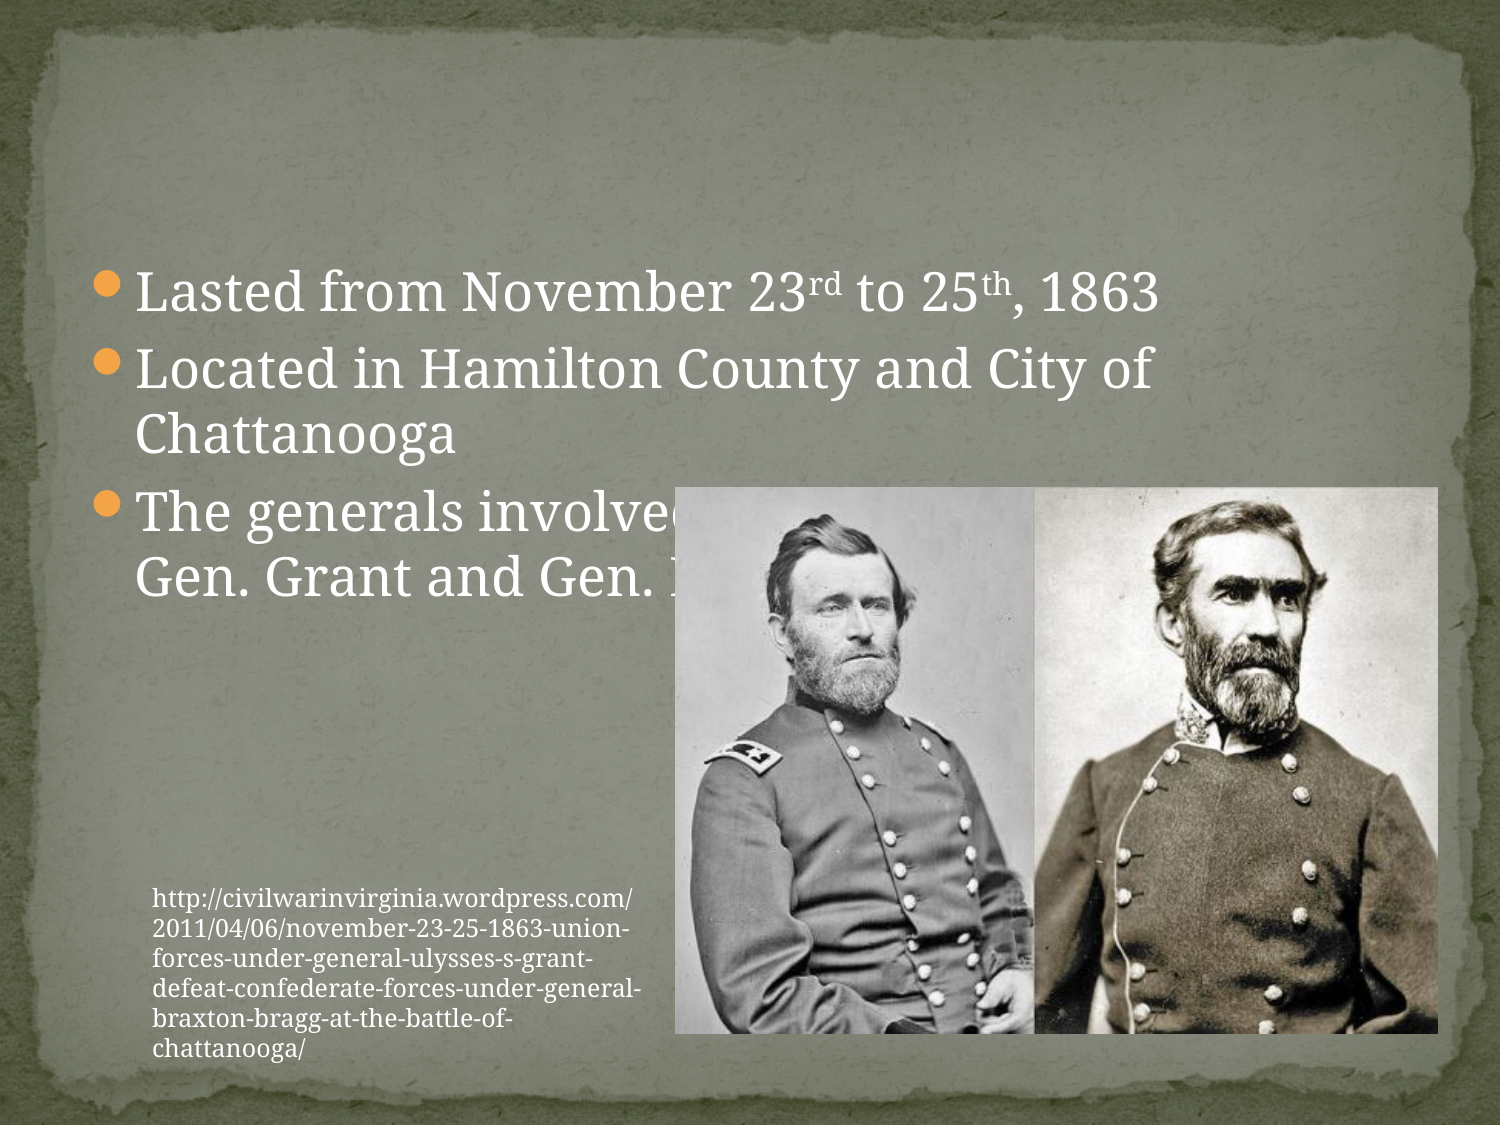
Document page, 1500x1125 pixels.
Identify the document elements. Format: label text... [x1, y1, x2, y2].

text_box http://civilwarinvirginia.wordpress.com/2011/04/06/november-23-25-1863-union-forces-under-general-ulysses-s-grant-defeat-confederate-forces-under-general-braxton-bragg-at-the-battle-of-chattanooga/ [137, 874, 663, 1070]
list Lasted from November 23rd to 25th, 1863 Located in Hamilton County and City of Chattanooga The generals involved in the battle were Maj. Gen. Grant and Gen. Bragg [75, 249, 1425, 1000]
picture [675, 487, 1438, 1034]
